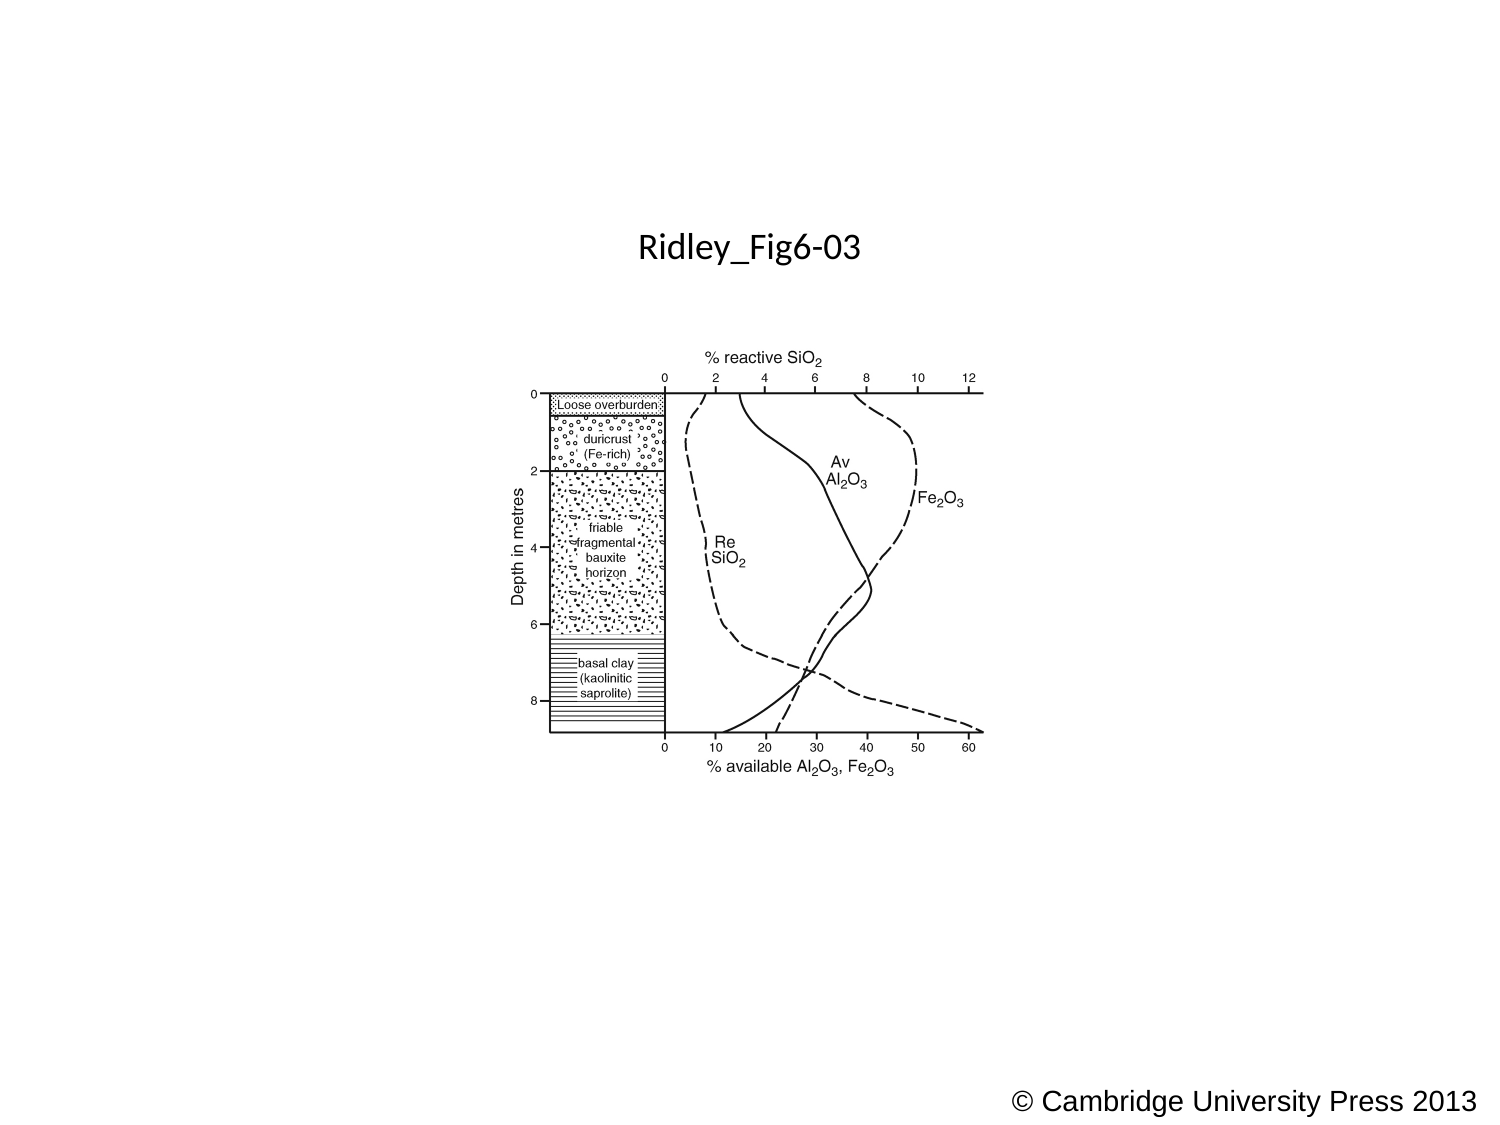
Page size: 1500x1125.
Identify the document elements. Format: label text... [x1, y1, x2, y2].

text_box © Cambridge University Press 2013 [907, 1074, 1493, 1125]
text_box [504, 214, 996, 781]
